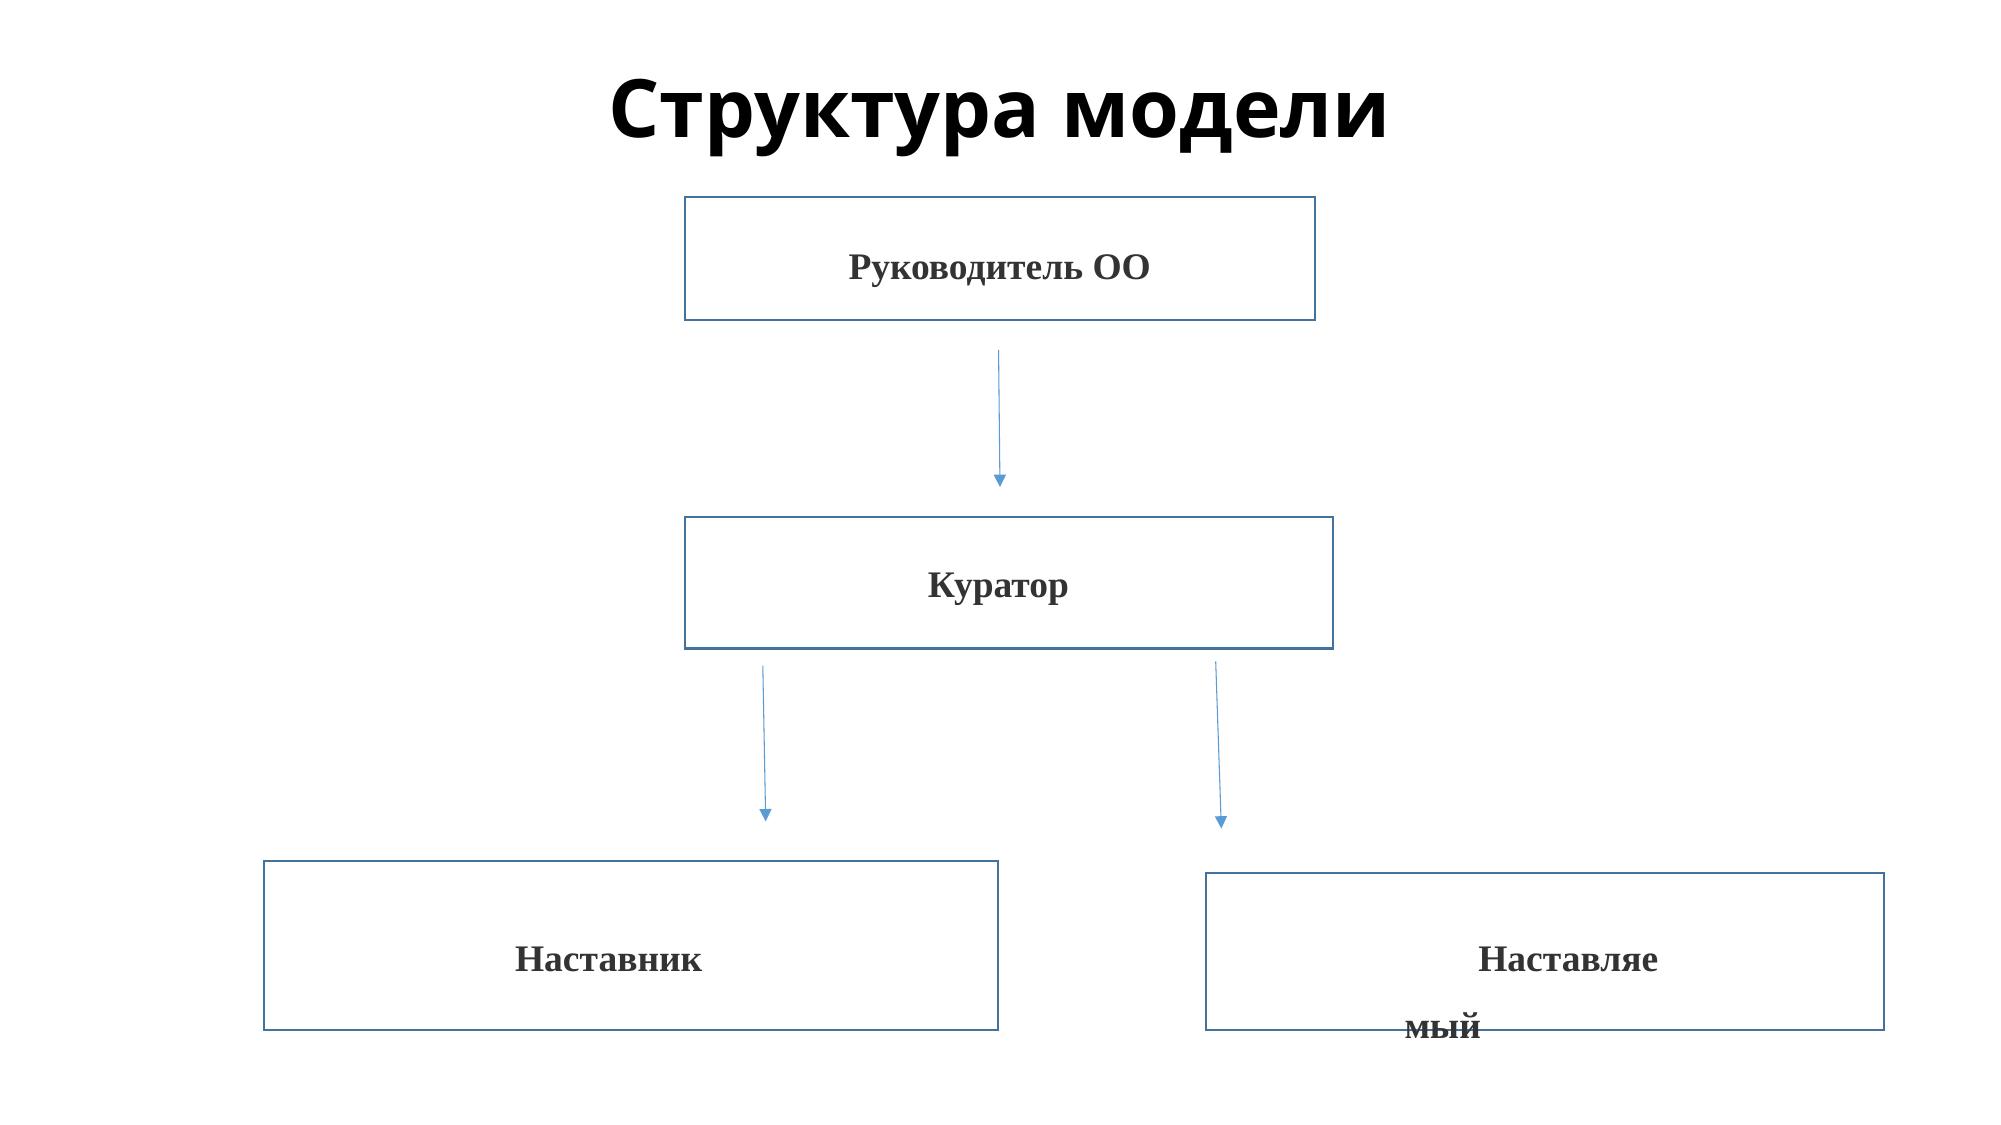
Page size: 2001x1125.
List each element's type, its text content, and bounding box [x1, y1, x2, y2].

title Структура модели [137, 59, 1863, 163]
text_box [684, 196, 1316, 321]
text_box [762, 665, 766, 822]
text_box Наставляемый [1389, 904, 1676, 987]
text_box Наставник [426, 904, 1023, 987]
text_box [263, 860, 999, 1031]
text_box [684, 516, 1334, 650]
text_box Руководитель ОО [833, 234, 1167, 295]
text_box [1215, 661, 1222, 829]
text_box [1205, 872, 1885, 1031]
text_box Куратор [913, 552, 1084, 613]
